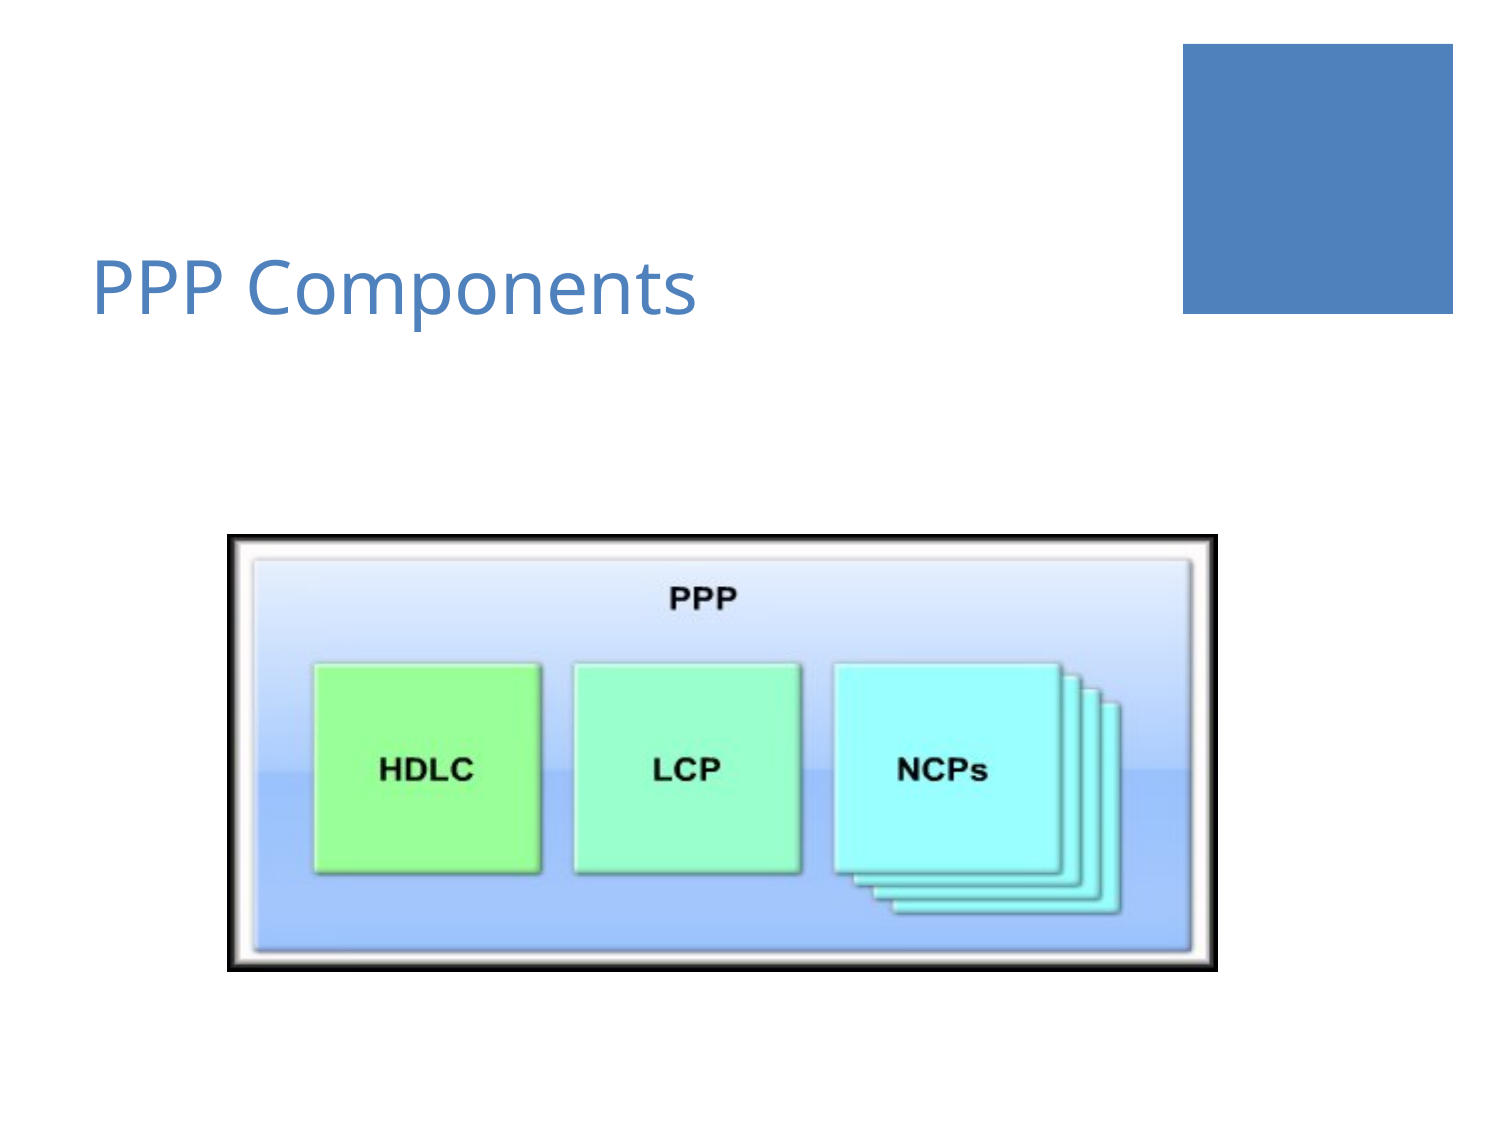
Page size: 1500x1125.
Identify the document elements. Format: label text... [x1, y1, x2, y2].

picture [226, 533, 1219, 973]
title PPP Components [75, 149, 1143, 338]
